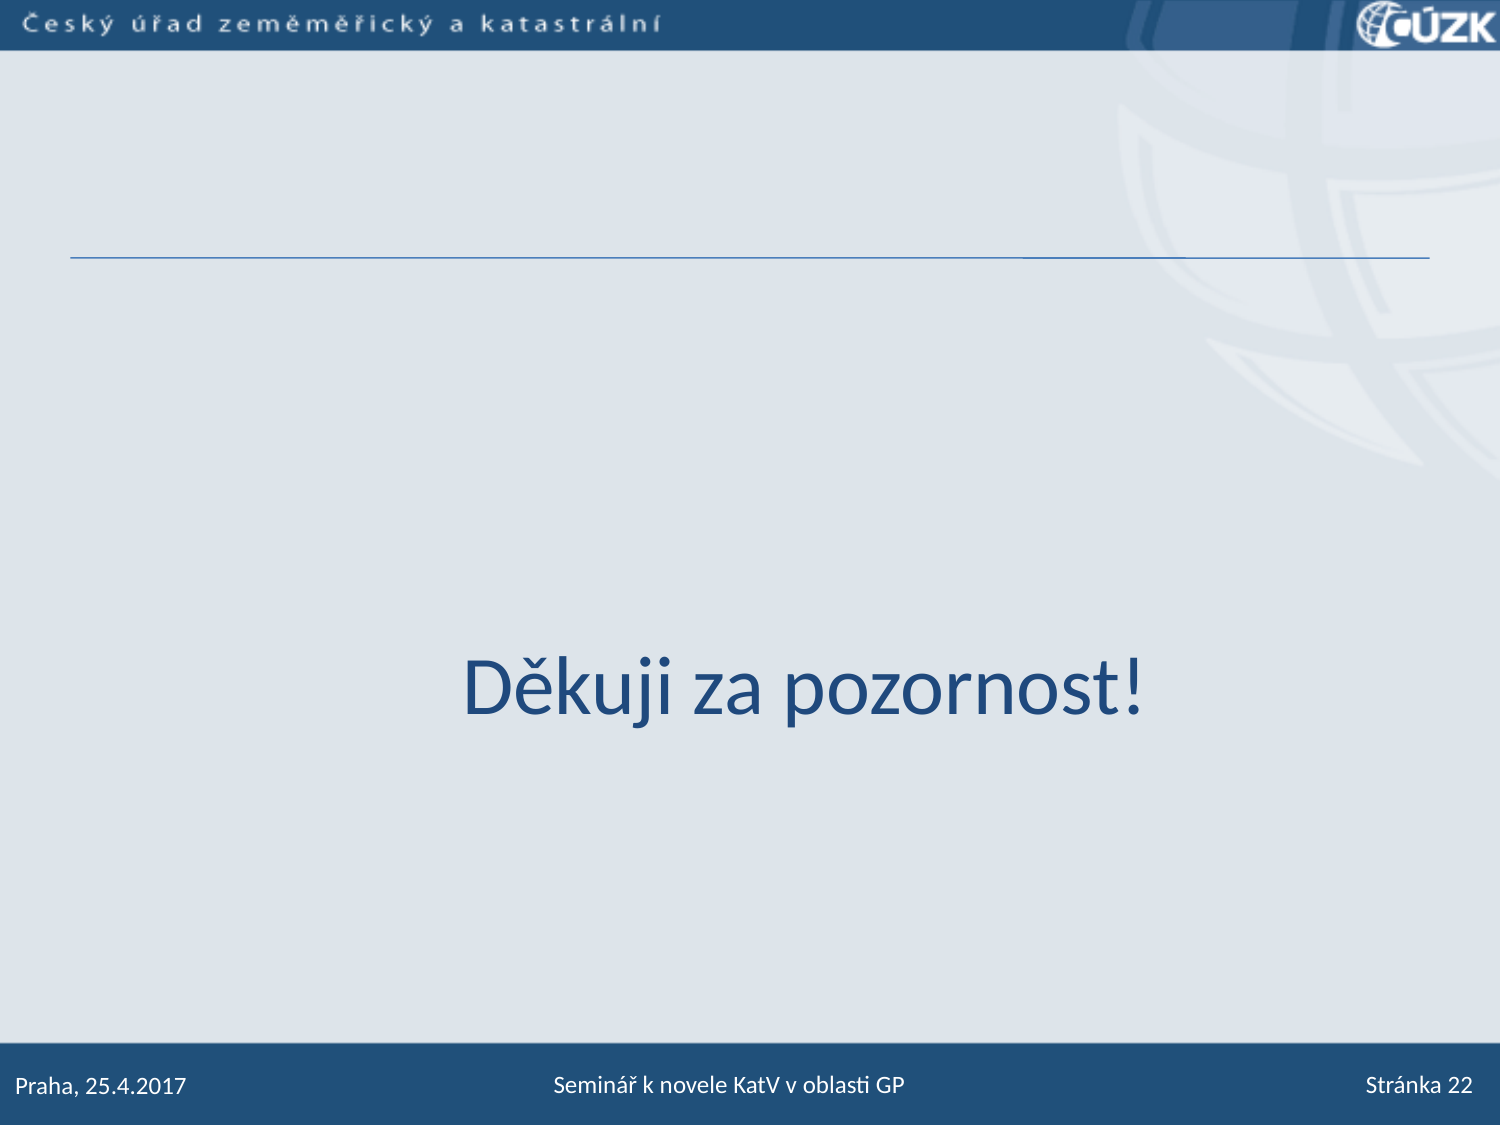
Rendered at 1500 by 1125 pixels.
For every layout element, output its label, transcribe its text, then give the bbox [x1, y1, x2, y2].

slide_number Stránka 22 [1138, 1053, 1489, 1114]
picture [0, 0, 1500, 1125]
footer Seminář k novele KatV v oblasti GP [492, 1053, 968, 1114]
list Děkuji za pozornost! [75, 527, 1164, 1020]
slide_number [0, 1054, 350, 1115]
